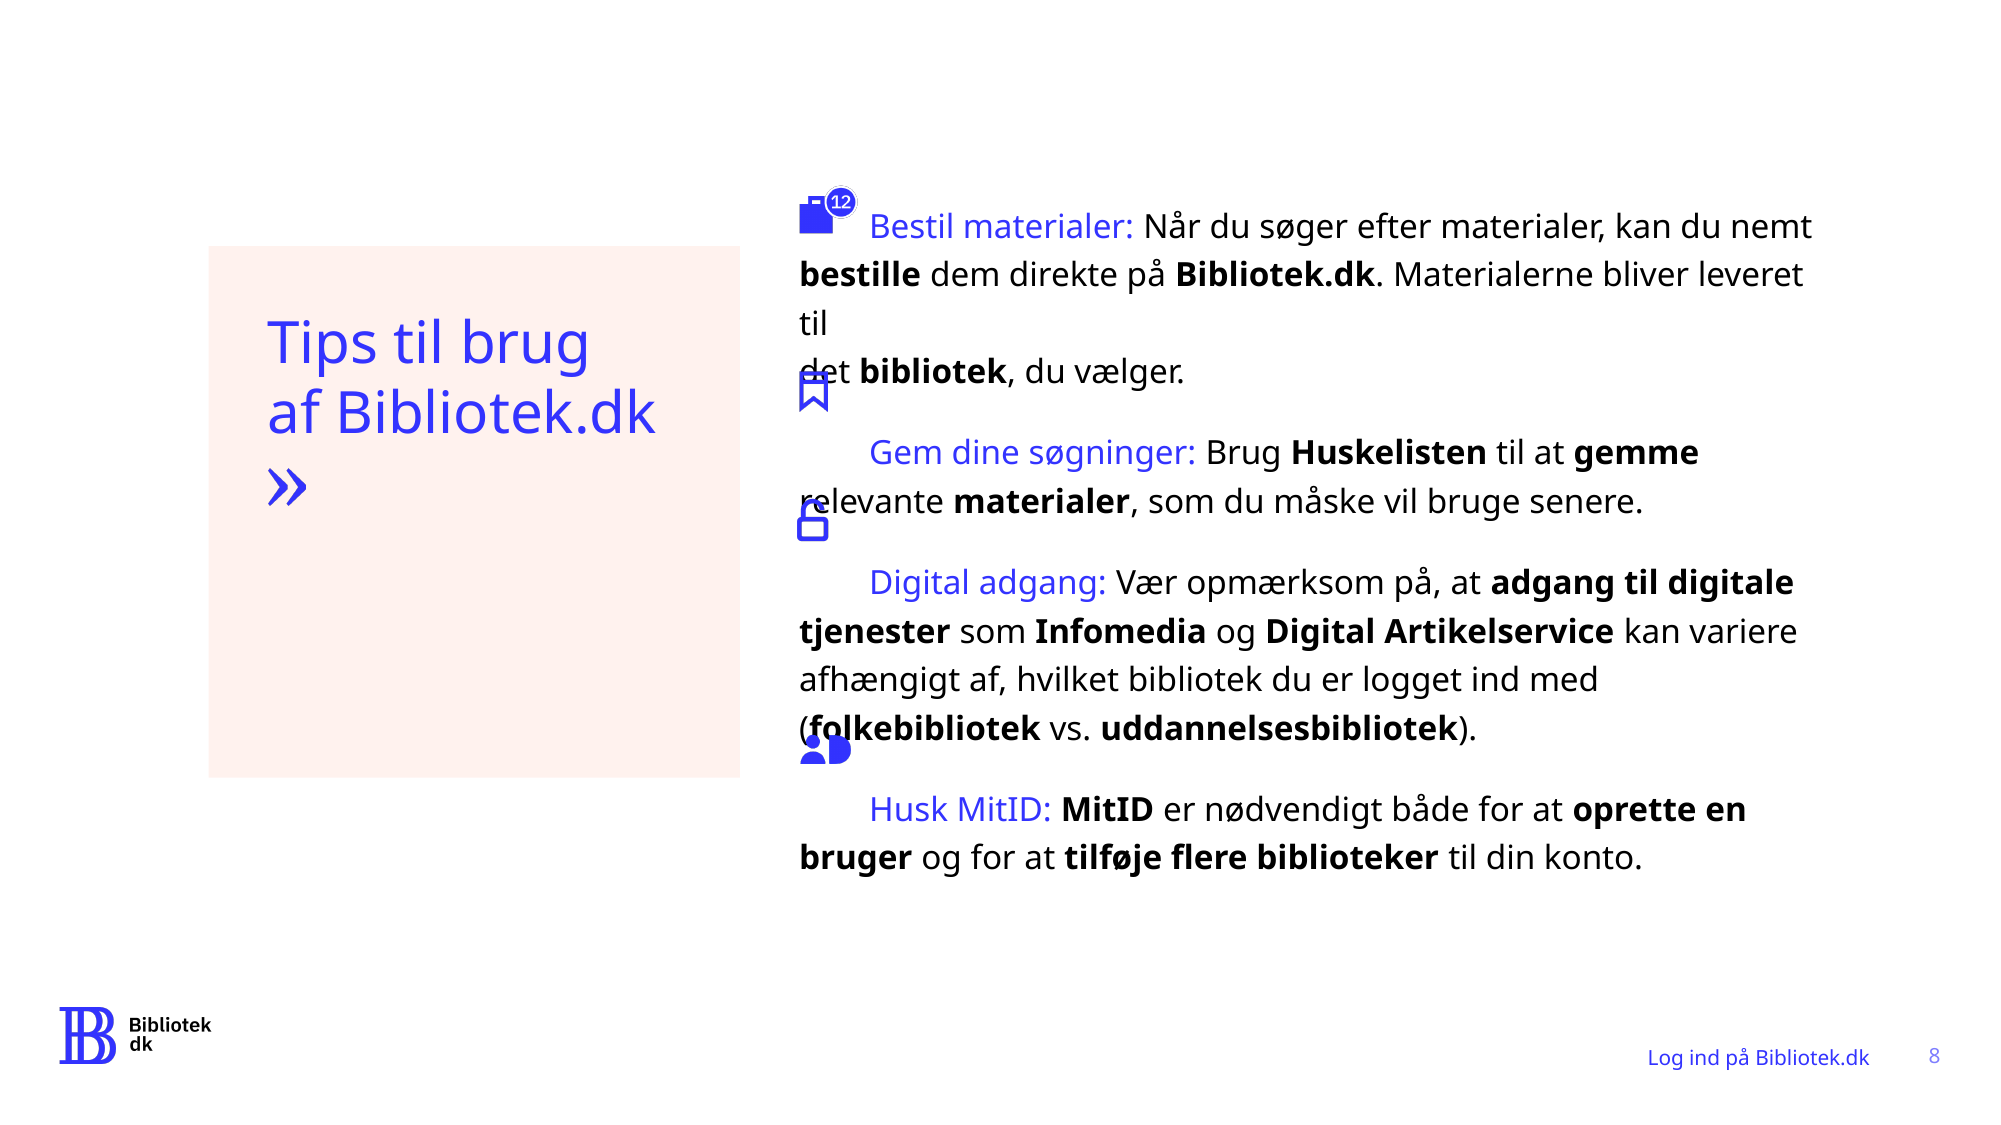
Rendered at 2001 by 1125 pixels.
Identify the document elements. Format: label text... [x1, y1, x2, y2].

picture [790, 713, 861, 784]
picture [782, 490, 843, 551]
list Bestil materialer: Når du søger efter materialer, kan du nemt bestille dem direkte på Bibliotek.dk. Materialerne bliver leveret til det bibliotek, du vælger. Gem dine søgninger: Brug Huskelisten til at gemme relevante materialer, som du måske vil bruge senere. Digital adgang: Vær opmærksom på, at adgang til digitale tjenester som Infomedia og Digital Artikelservice kan variere afhængigt af, hvilket bibliotek du er logget ind med (folkebibliotek vs. uddannelsesbibliotek). Husk MitID: MitID er nødvendigt både for at oprette en bruger og for at tilføje flere biblioteker til din konto. [740, 196, 1885, 871]
picture [268, 467, 307, 507]
picture [778, 356, 849, 427]
slide_number 8 [1505, 1026, 1956, 1087]
picture [791, 176, 861, 246]
picture [59, 1007, 212, 1064]
text_box Tips til brug af Bibliotek.dk [208, 246, 740, 778]
